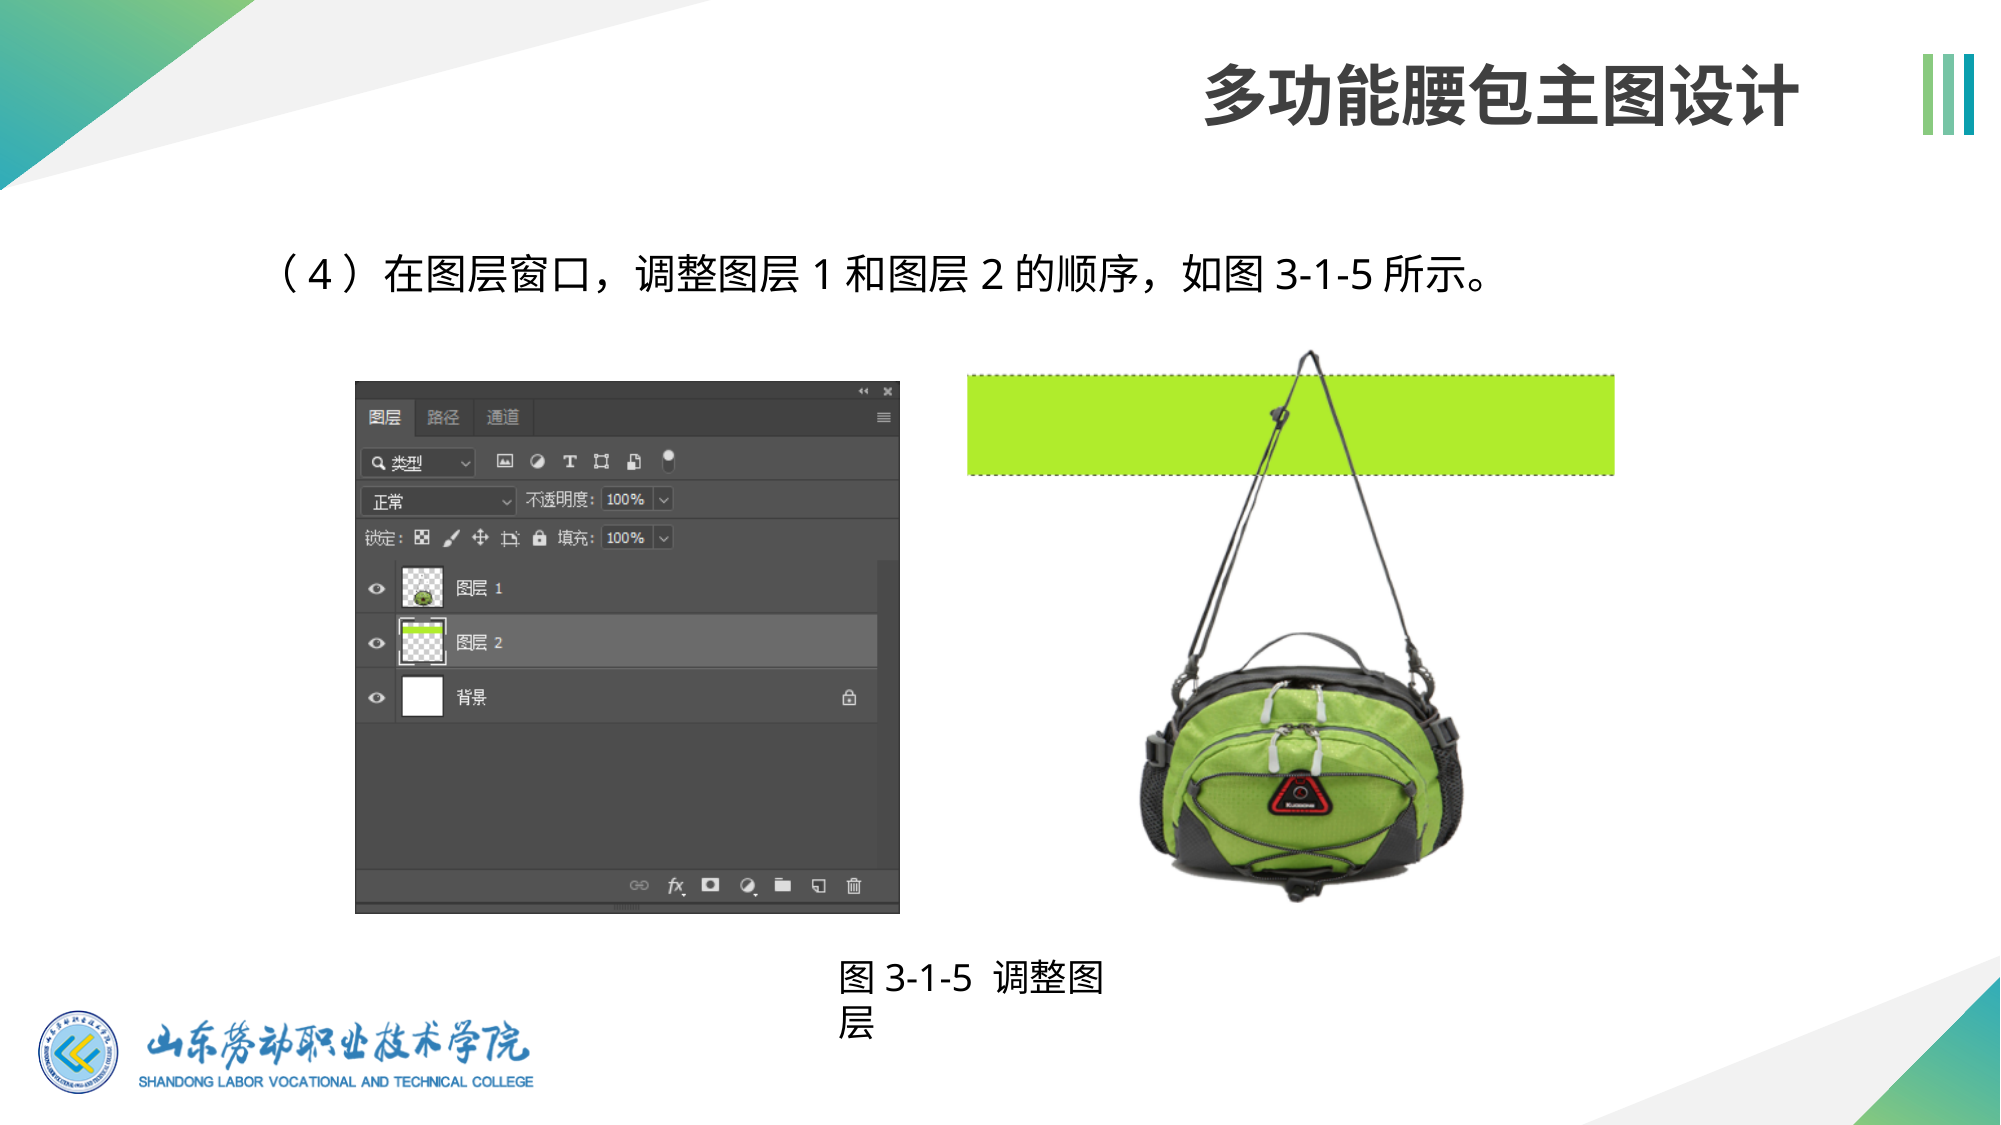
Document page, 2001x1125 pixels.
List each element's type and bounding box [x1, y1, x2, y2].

picture [38, 1010, 550, 1094]
picture [355, 381, 900, 914]
text_box [1928, 54, 1969, 136]
text_box [0, 0, 2000, 1125]
